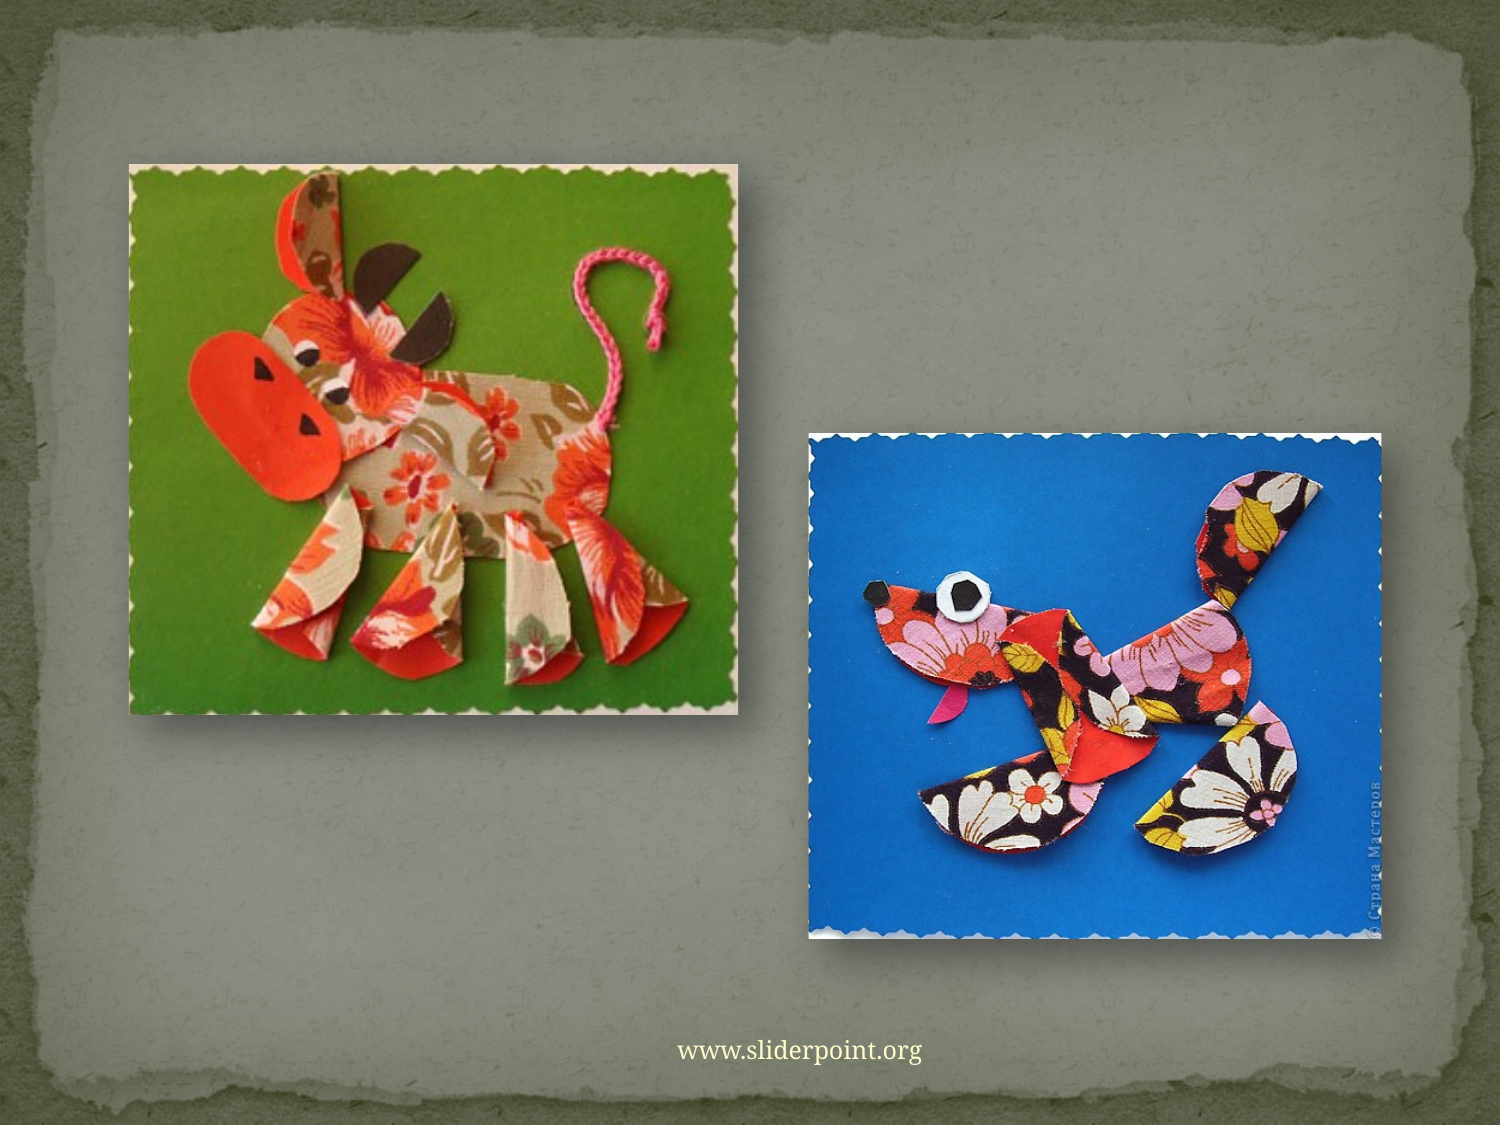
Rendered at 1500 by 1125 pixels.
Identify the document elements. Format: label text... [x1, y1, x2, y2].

footer www.sliderpoint.org [350, 1017, 938, 1081]
picture [128, 164, 739, 715]
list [811, 436, 1381, 938]
